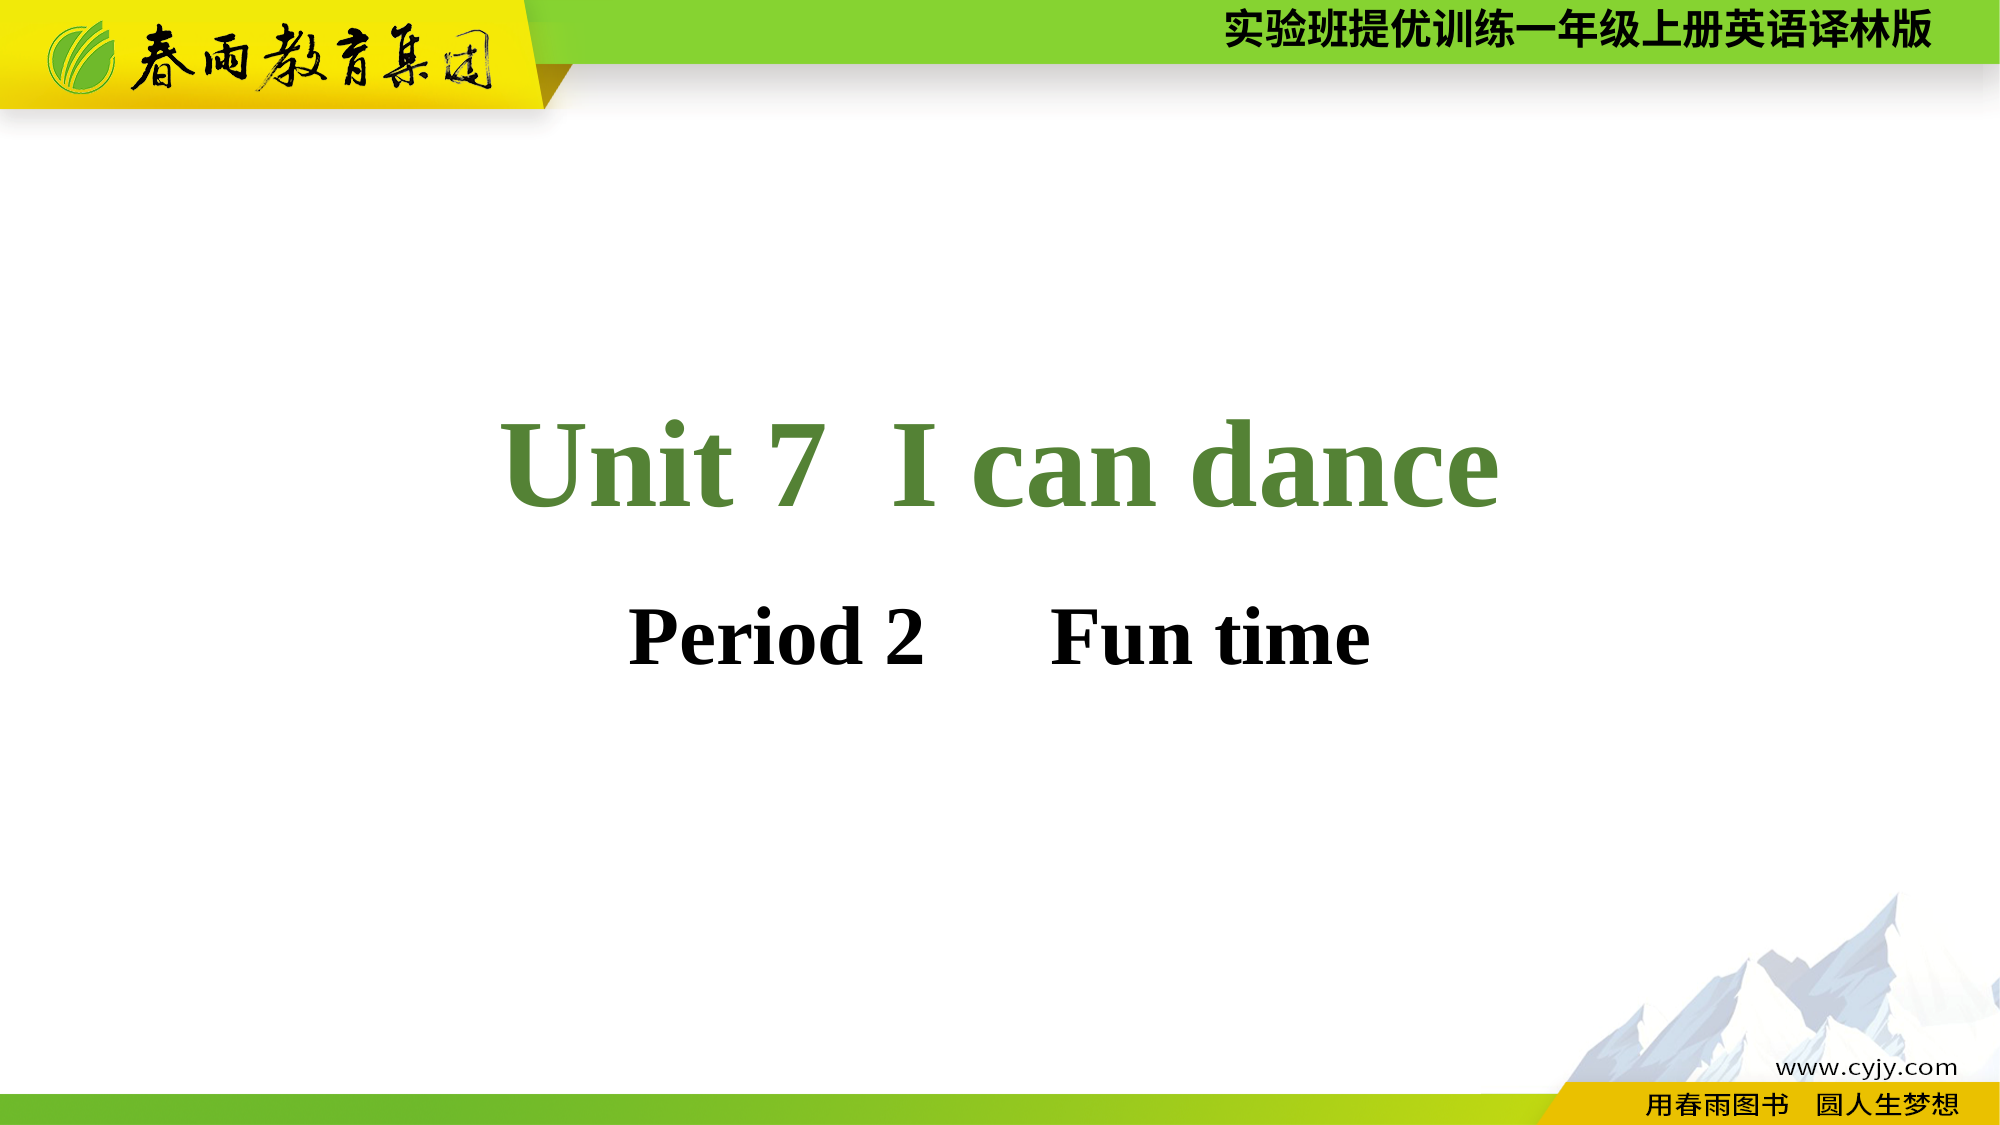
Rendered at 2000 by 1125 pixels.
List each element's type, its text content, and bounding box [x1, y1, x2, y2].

picture [0, 689, 2000, 1125]
text_box Unit 7 I can dance Period 2 Fun time [0, 298, 2000, 689]
picture [0, 0, 2000, 298]
